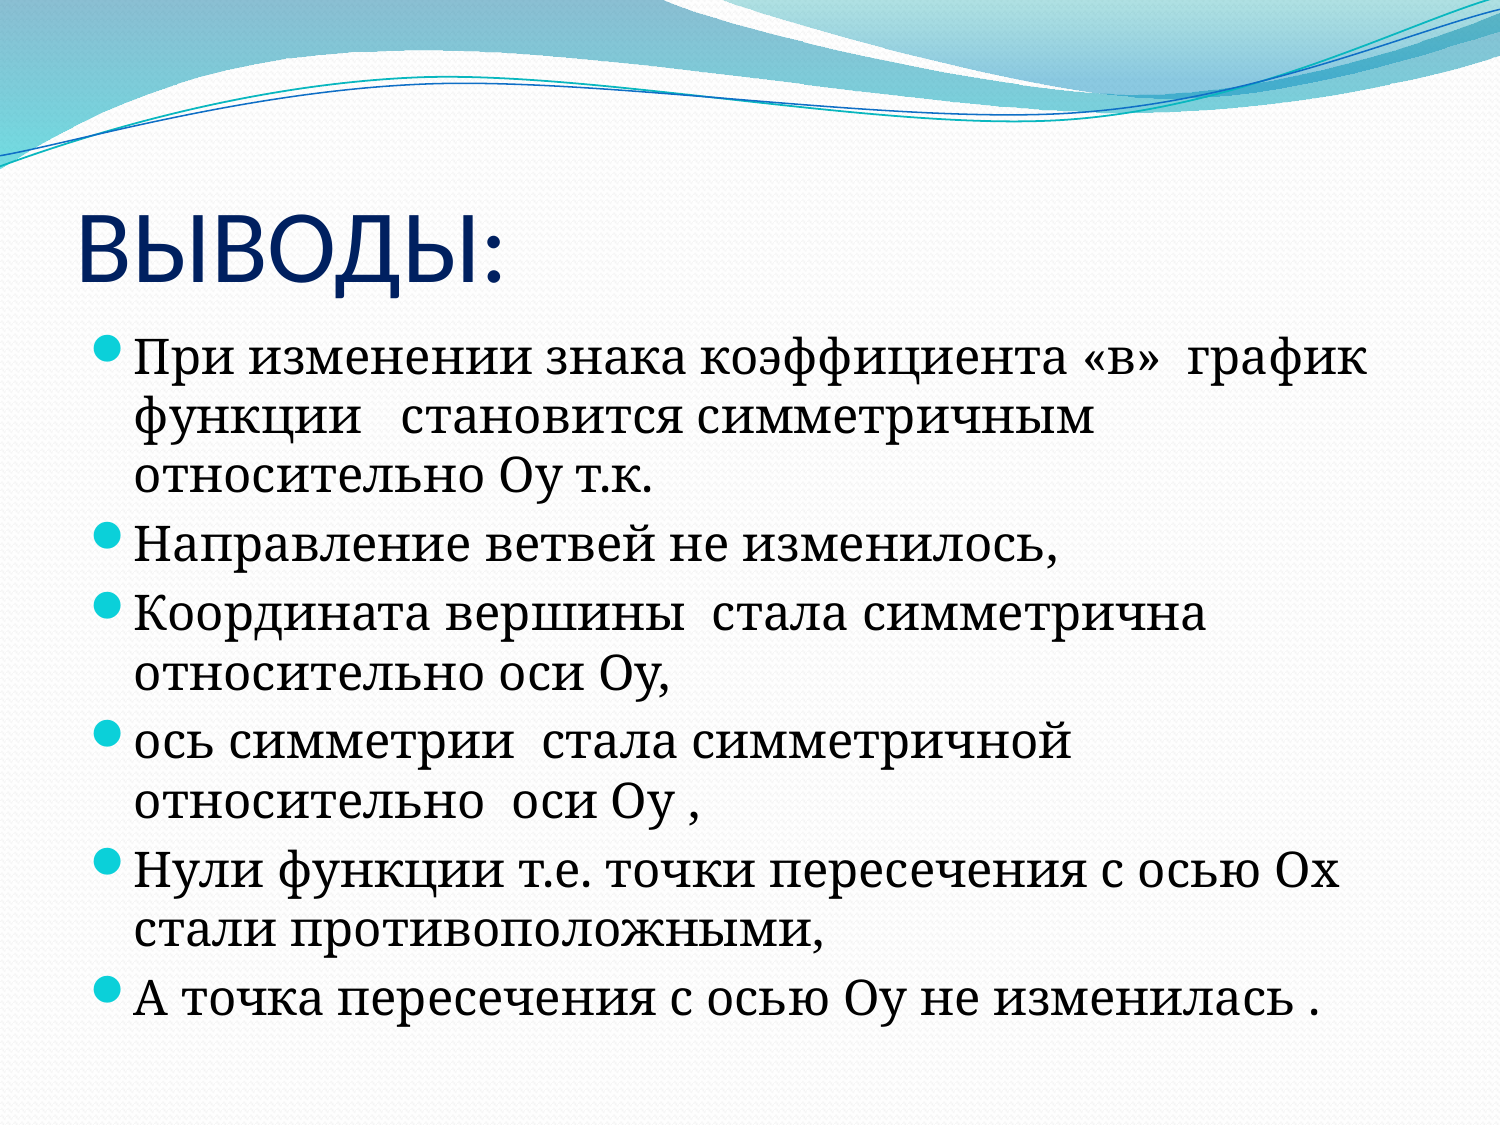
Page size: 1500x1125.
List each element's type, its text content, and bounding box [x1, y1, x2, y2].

list При изменении знака коэффициента «в» график функции становится симметричным относительно Оу т.к. Направление ветвей не изменилось, Координата вершины стала симметрична относительно оси Оу, ось симметрии стала симметричной относительно оси Оу , Нули функции т.е. точки пересечения с осью Ох стали противоположными, А точка пересечения с осью Оу не изменилась . [75, 317, 1425, 1038]
title ВЫВОДЫ: [75, 115, 1425, 303]
